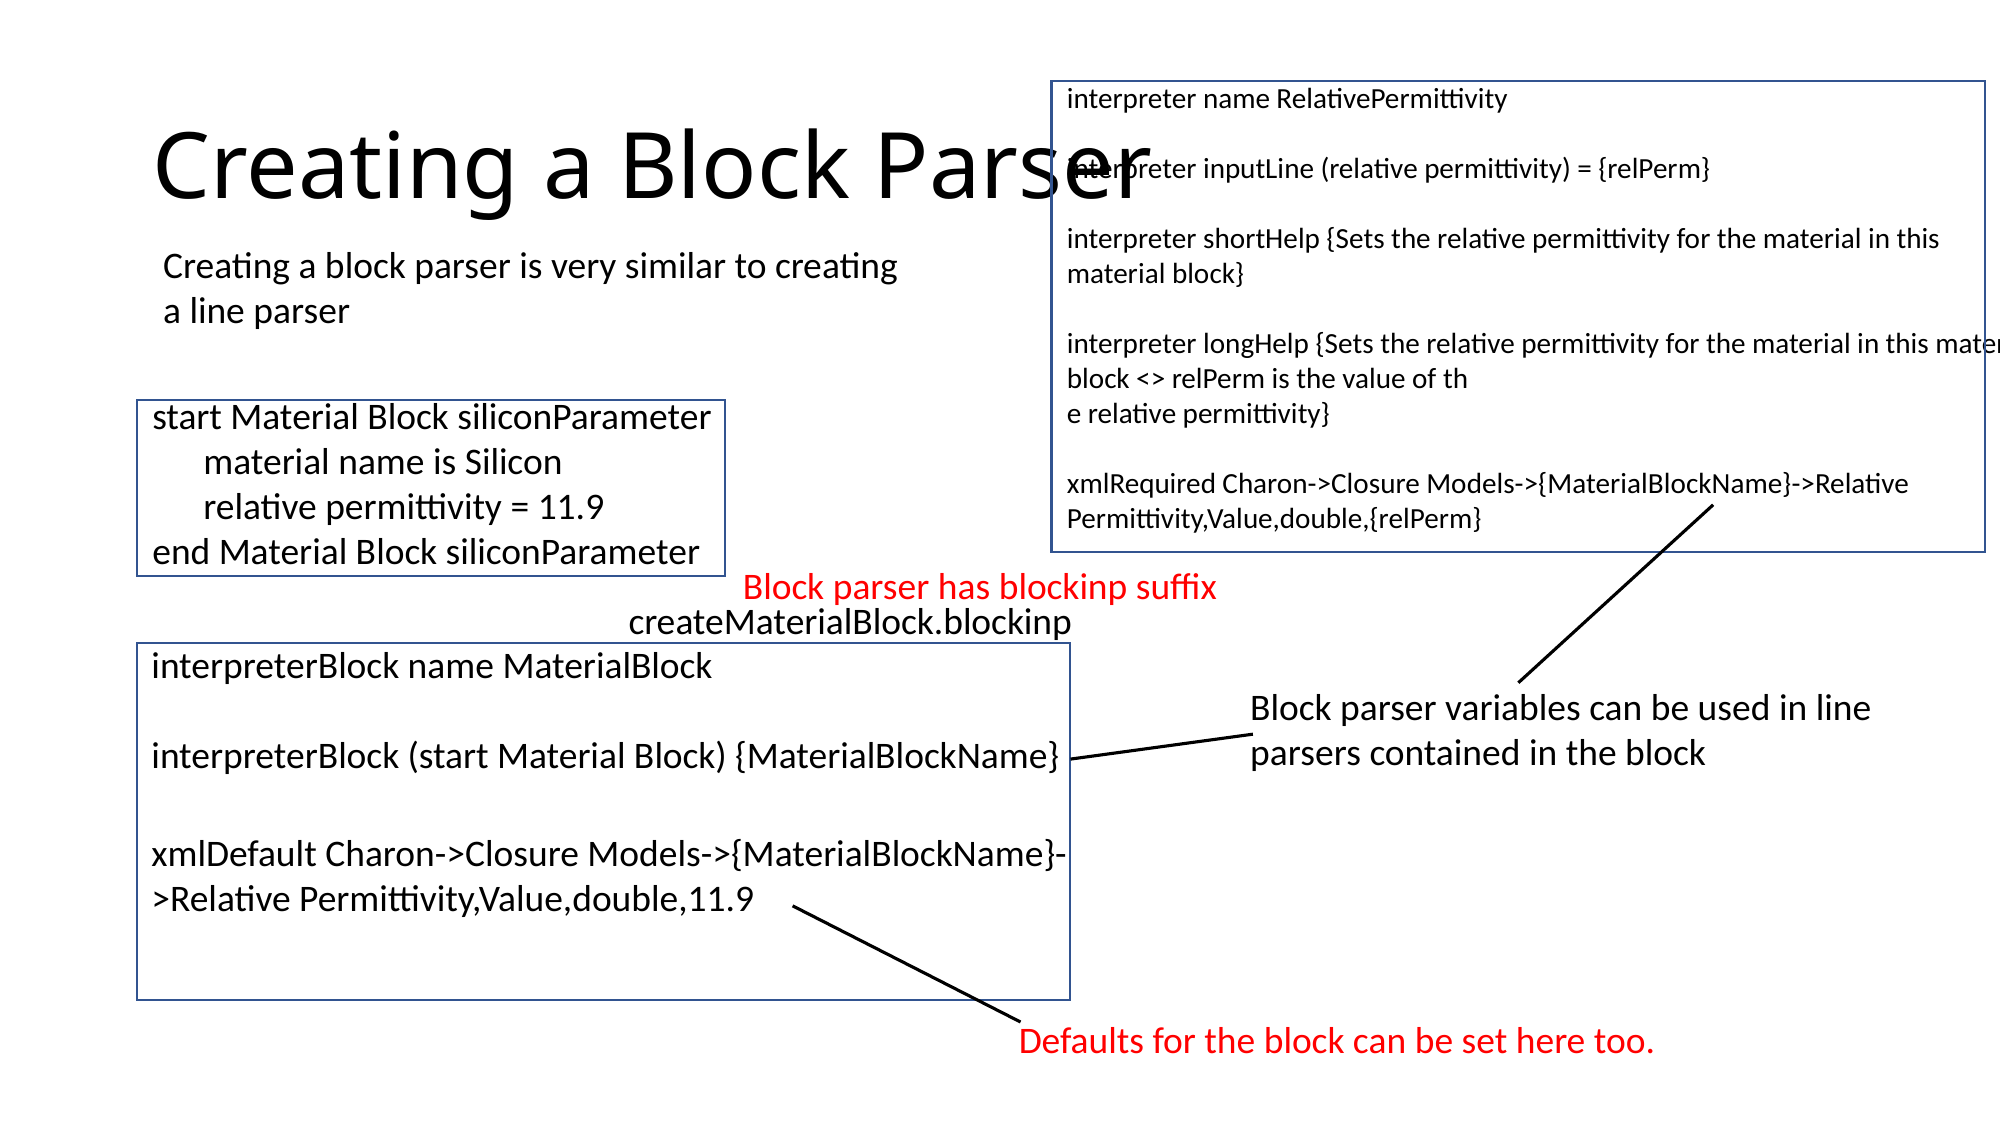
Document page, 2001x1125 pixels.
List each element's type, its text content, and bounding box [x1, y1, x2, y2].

text_box Creating a block parser is very similar to creating a line parser [148, 233, 915, 339]
text_box [136, 399, 726, 554]
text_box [1051, 72, 2000, 782]
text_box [136, 554, 1236, 821]
text_box start Material Block siliconParameter material name is Silicon relative permittivity = 11.9 end Material Block siliconParameter [137, 384, 736, 554]
title Creating a Block Parser [137, 59, 1863, 278]
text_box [136, 821, 1675, 1070]
